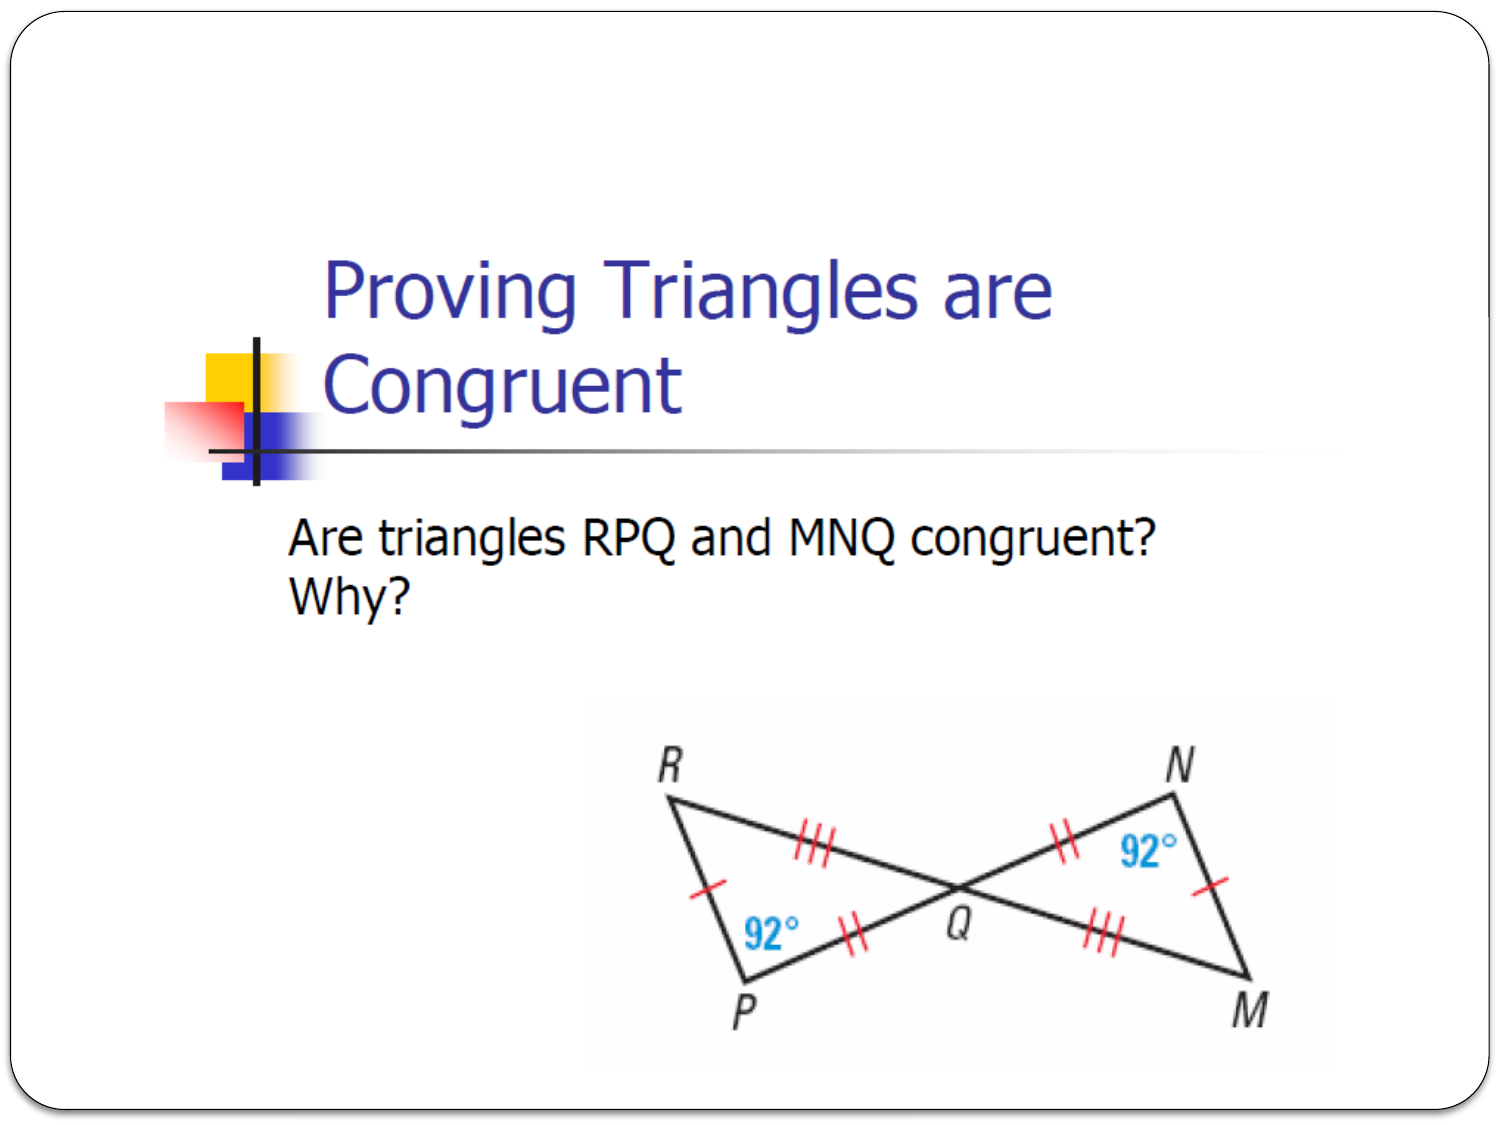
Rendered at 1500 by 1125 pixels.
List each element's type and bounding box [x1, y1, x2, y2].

list [124, 212, 1394, 1088]
